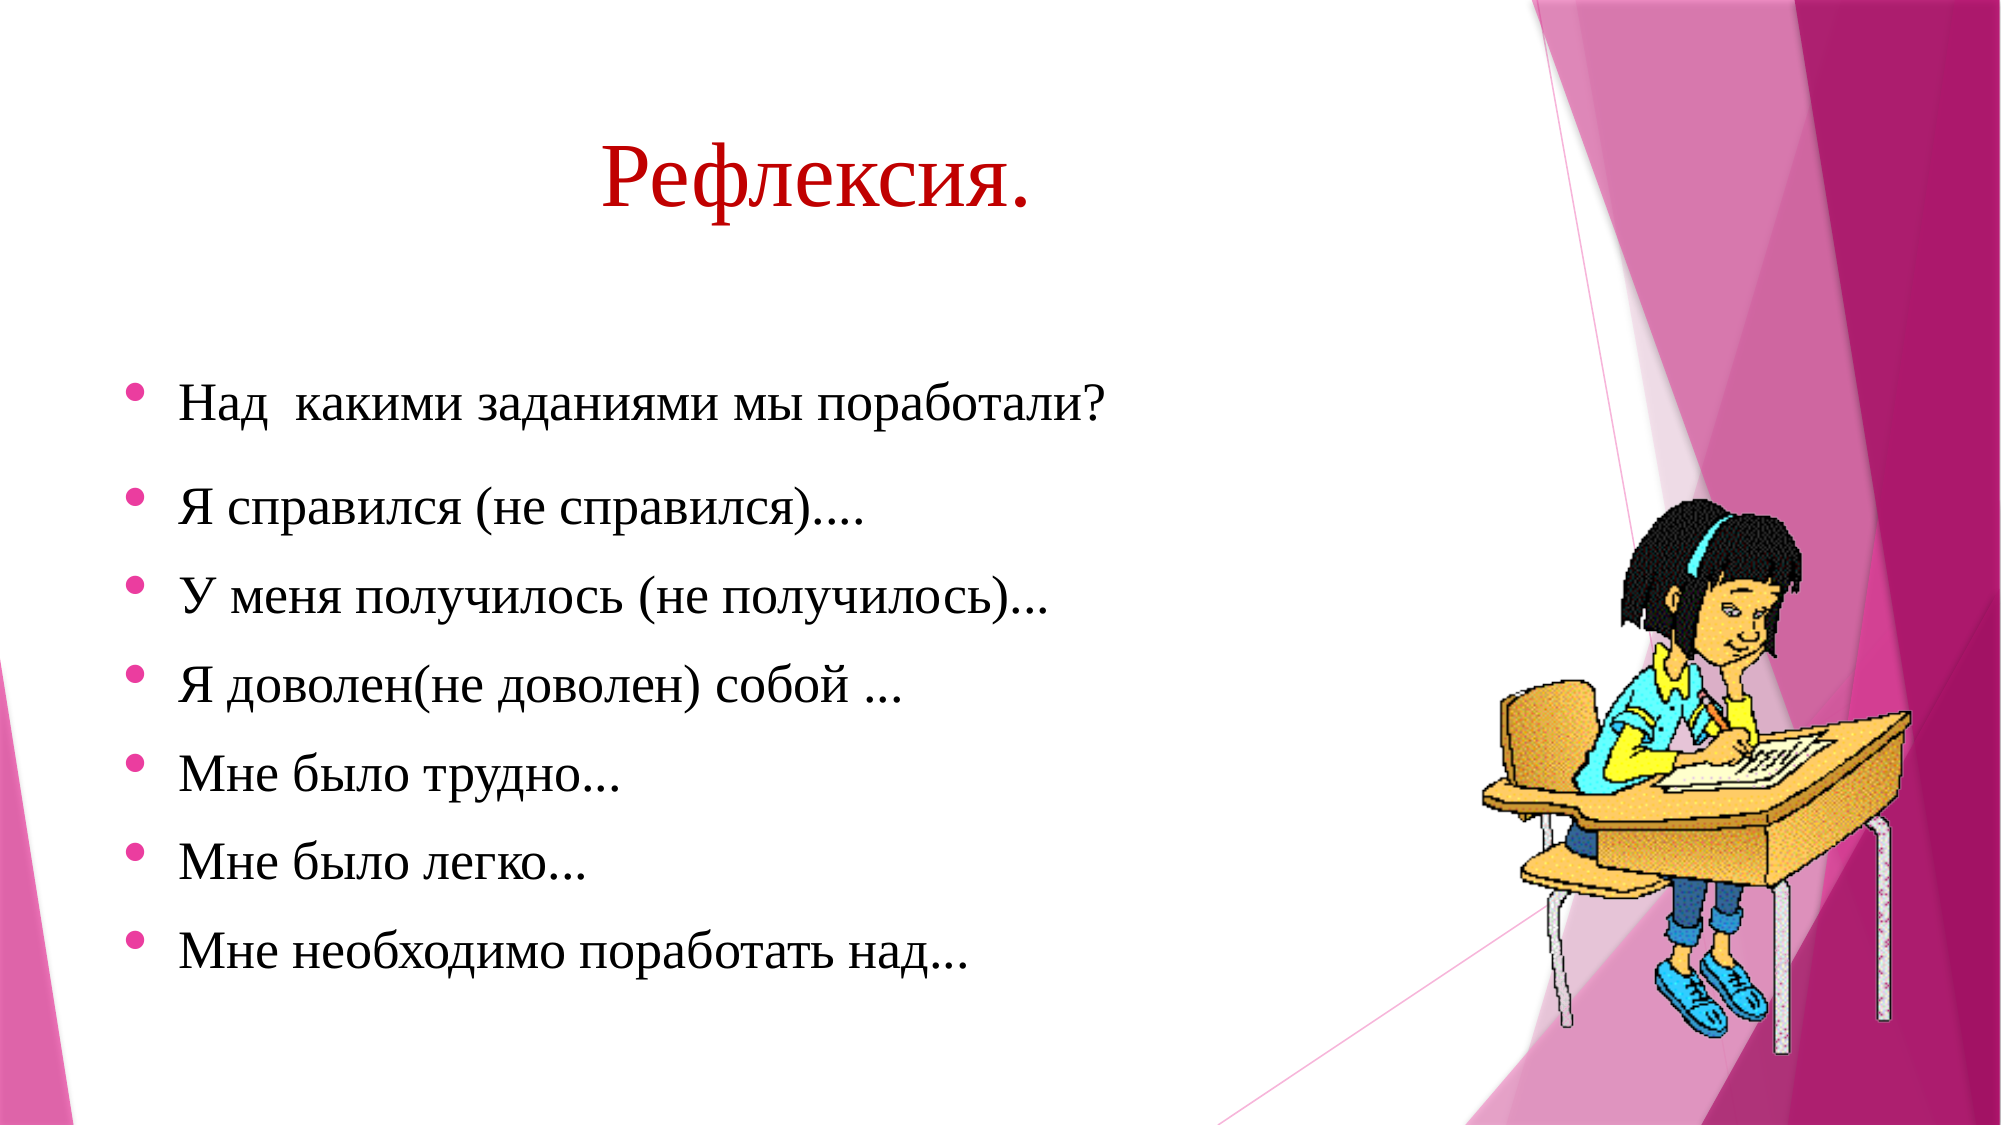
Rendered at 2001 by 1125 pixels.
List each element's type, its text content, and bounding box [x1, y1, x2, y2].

list Над какими заданиями мы поработали? Я справился (не справился).... У меня получилось (не получилось)... Я доволен(не доволен) собой ... Мне было трудно... Мне было легко... Мне необходимо поработать над... [111, 354, 1522, 992]
title Рефлексия. [111, 99, 1522, 317]
picture [1477, 494, 1917, 1061]
